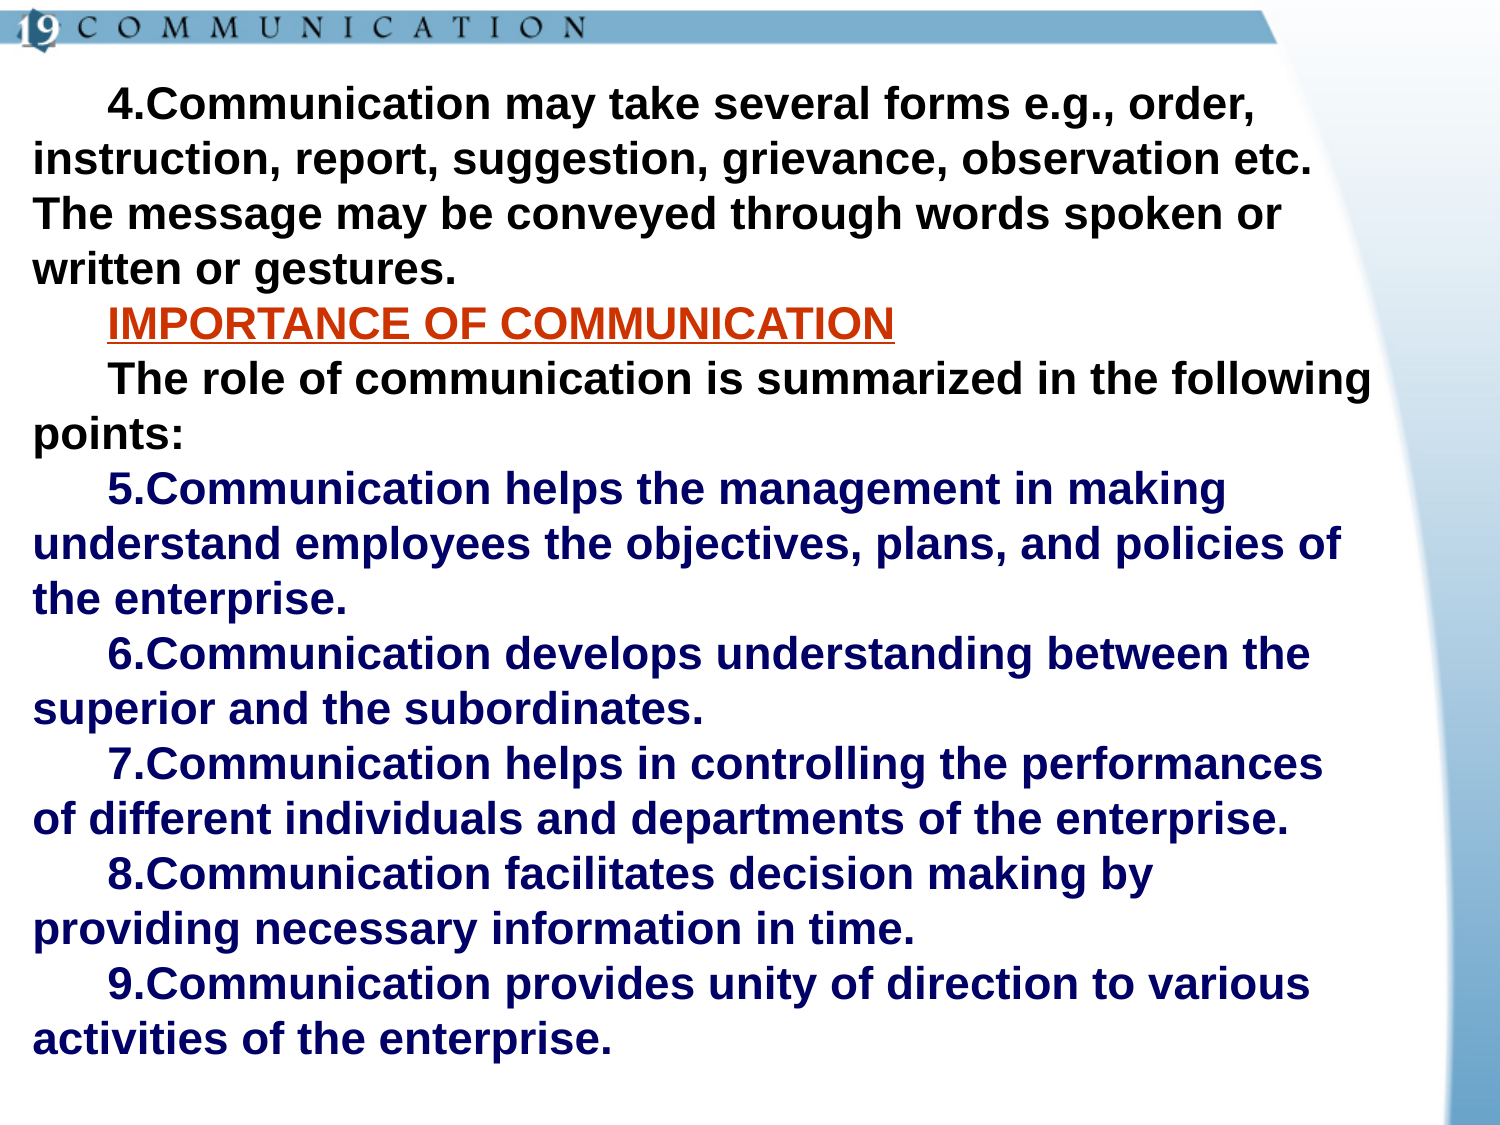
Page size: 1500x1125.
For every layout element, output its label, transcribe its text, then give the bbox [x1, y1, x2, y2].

text_box Communication may take several forms e.g., order, instruction, report, suggestion, grievance, observation etc. The message may be conveyed through words spoken or written or gestures. IMPORTANCE OF COMMUNICATION The role of communication is summarized in the following points: Communication helps the management in making understand employees the objectives, plans, and policies of the enterprise. Communication develops understanding between the superior and the subordinates. Communication helps in controlling the performances of different individuals and departments of the enterprise. Communication facilitates decision making by providing necessary information in time. Communication provides unity of direction to various activities of the enterprise. [17, 66, 1388, 1071]
picture [0, 0, 1500, 1125]
